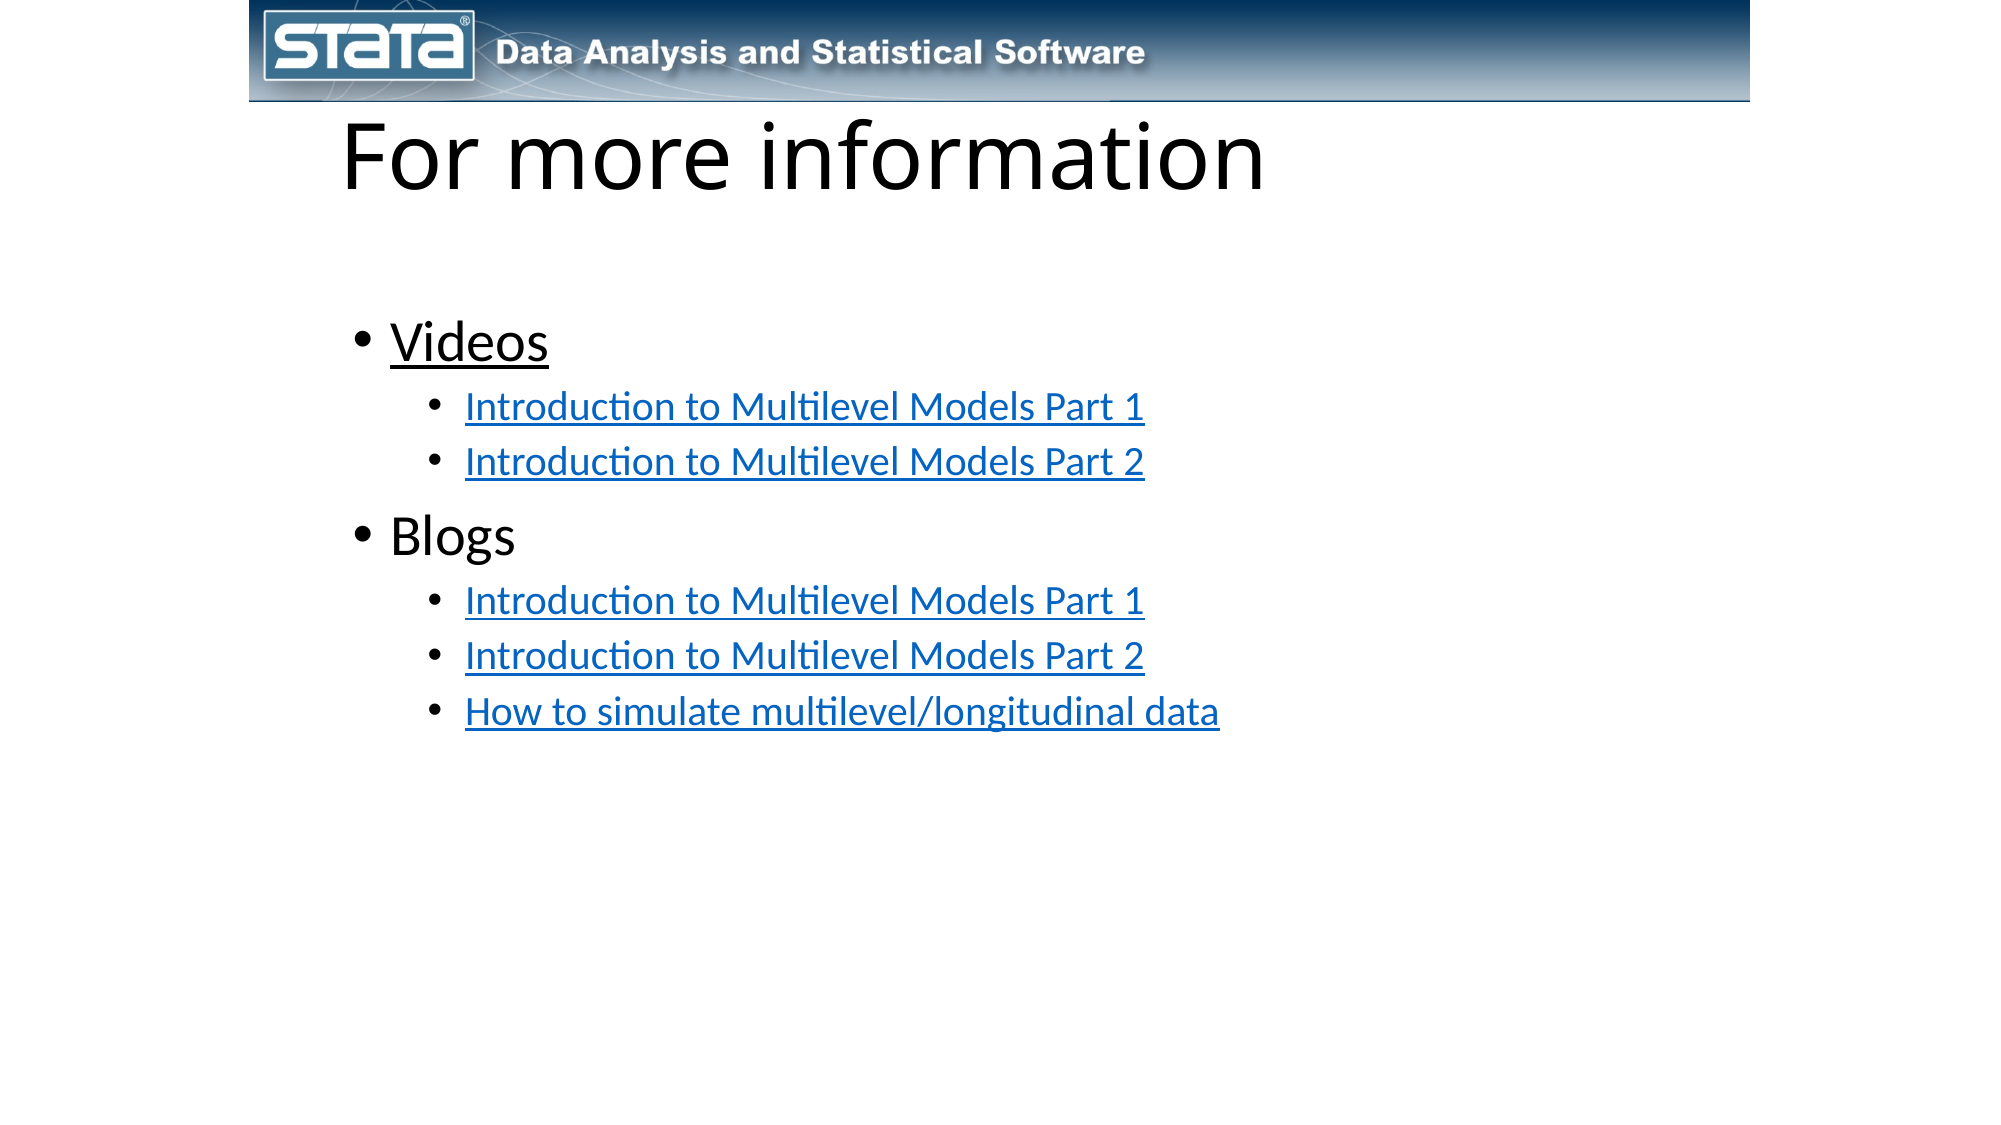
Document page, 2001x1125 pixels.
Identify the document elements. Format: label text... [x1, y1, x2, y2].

title For more information [324, 102, 1675, 233]
picture [249, 0, 1750, 102]
list Videos Introduction to Multilevel Models Part 1 Introduction to Multilevel Models Part 2 Blogs Introduction to Multilevel Models Part 1 Introduction to Multilevel Models Part 2 How to simulate multilevel/longitudinal data [337, 212, 1688, 1013]
